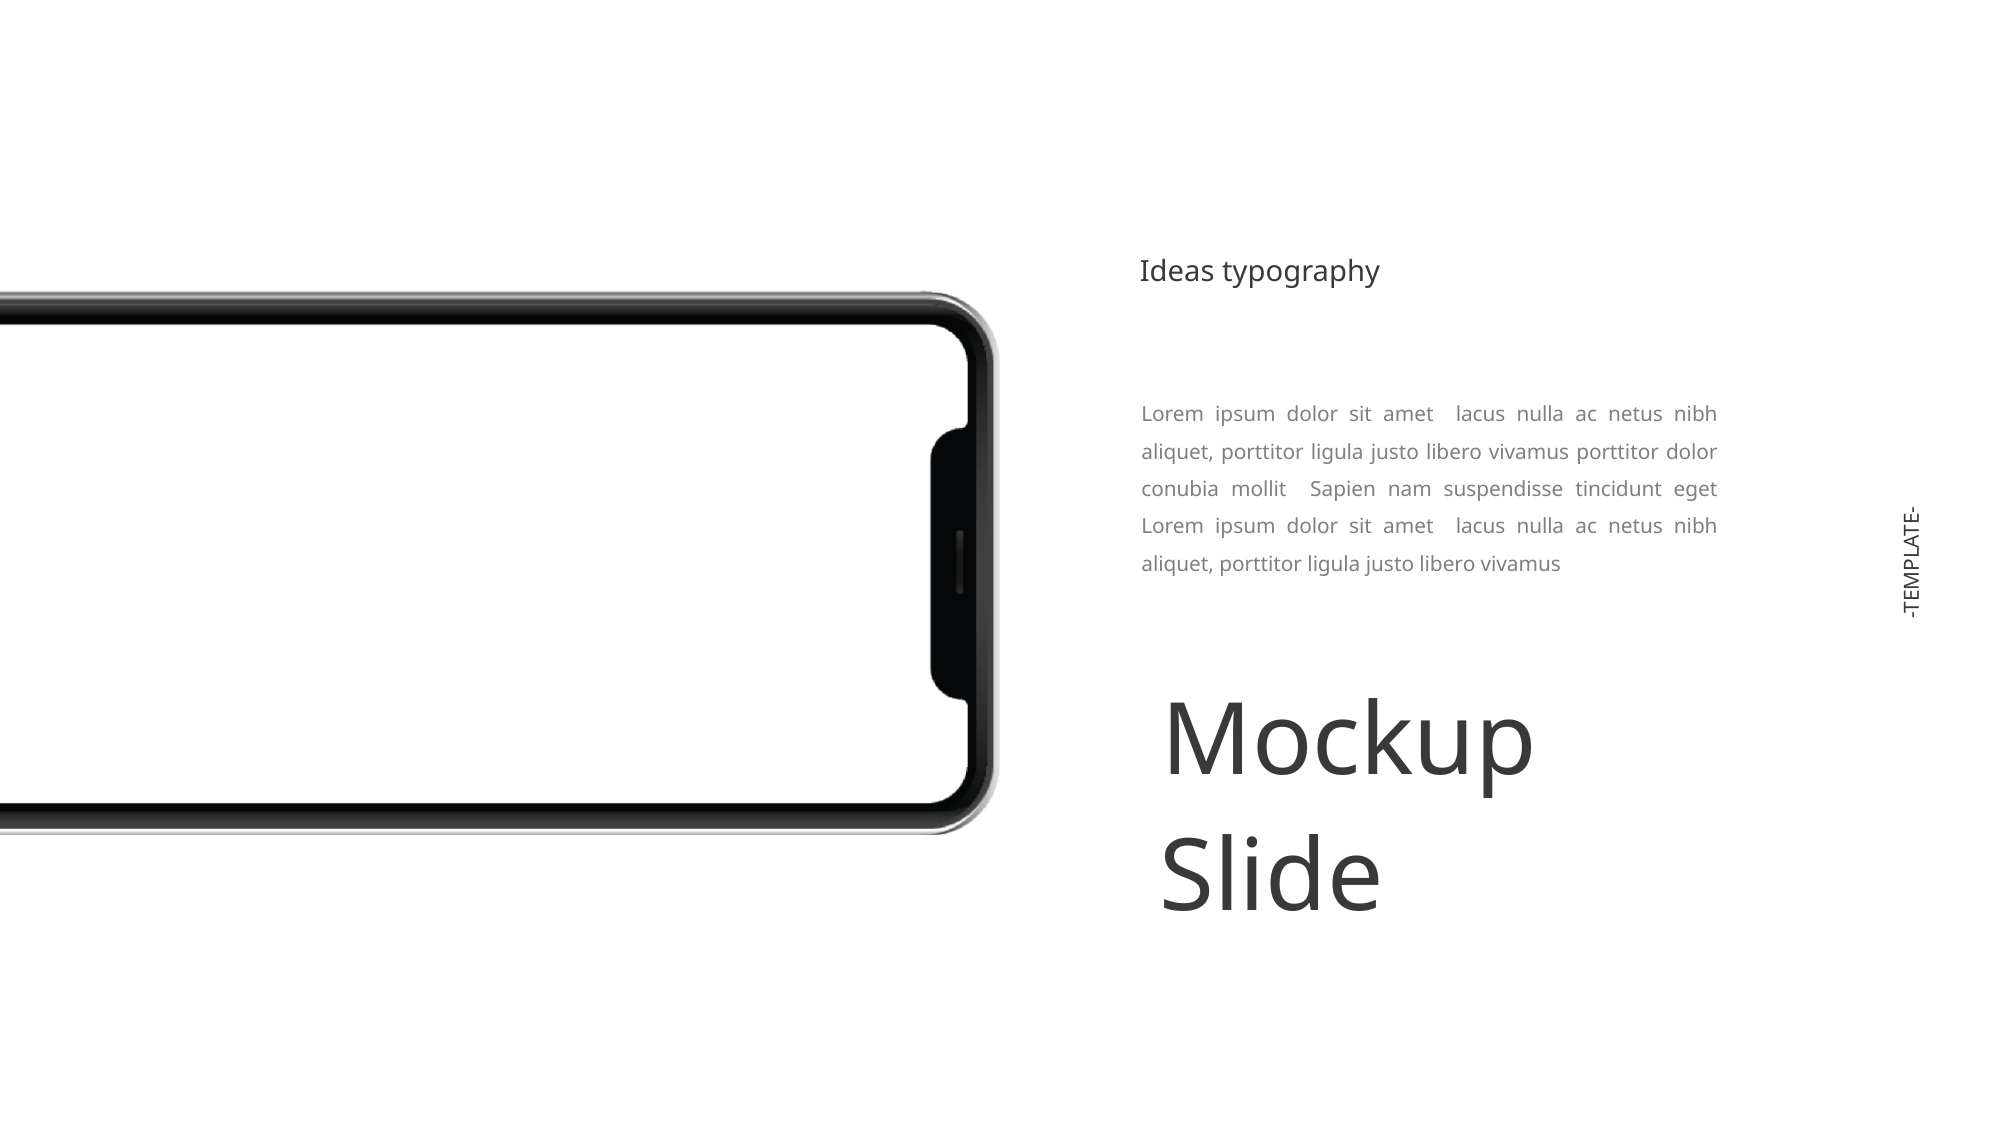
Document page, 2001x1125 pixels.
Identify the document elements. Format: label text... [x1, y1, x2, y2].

text_box Slide [1144, 803, 1399, 938]
picture [0, 12, 999, 1112]
text_box Mockup [1146, 666, 1553, 802]
text_box Ideas typography [1125, 245, 1396, 295]
text_box -TEMPLATE- [1890, 491, 1931, 634]
text_box Lorem ipsum dolor sit amet lacus nulla ac netus nibh aliquet, porttitor ligula justo libero vivamus porttitor dolor conubia mollit Sapien nam suspendisse tincidunt eget Lorem ipsum dolor sit amet lacus nulla ac netus nibh aliquet, porttitor ligula justo libero vivamus [1126, 380, 1733, 583]
